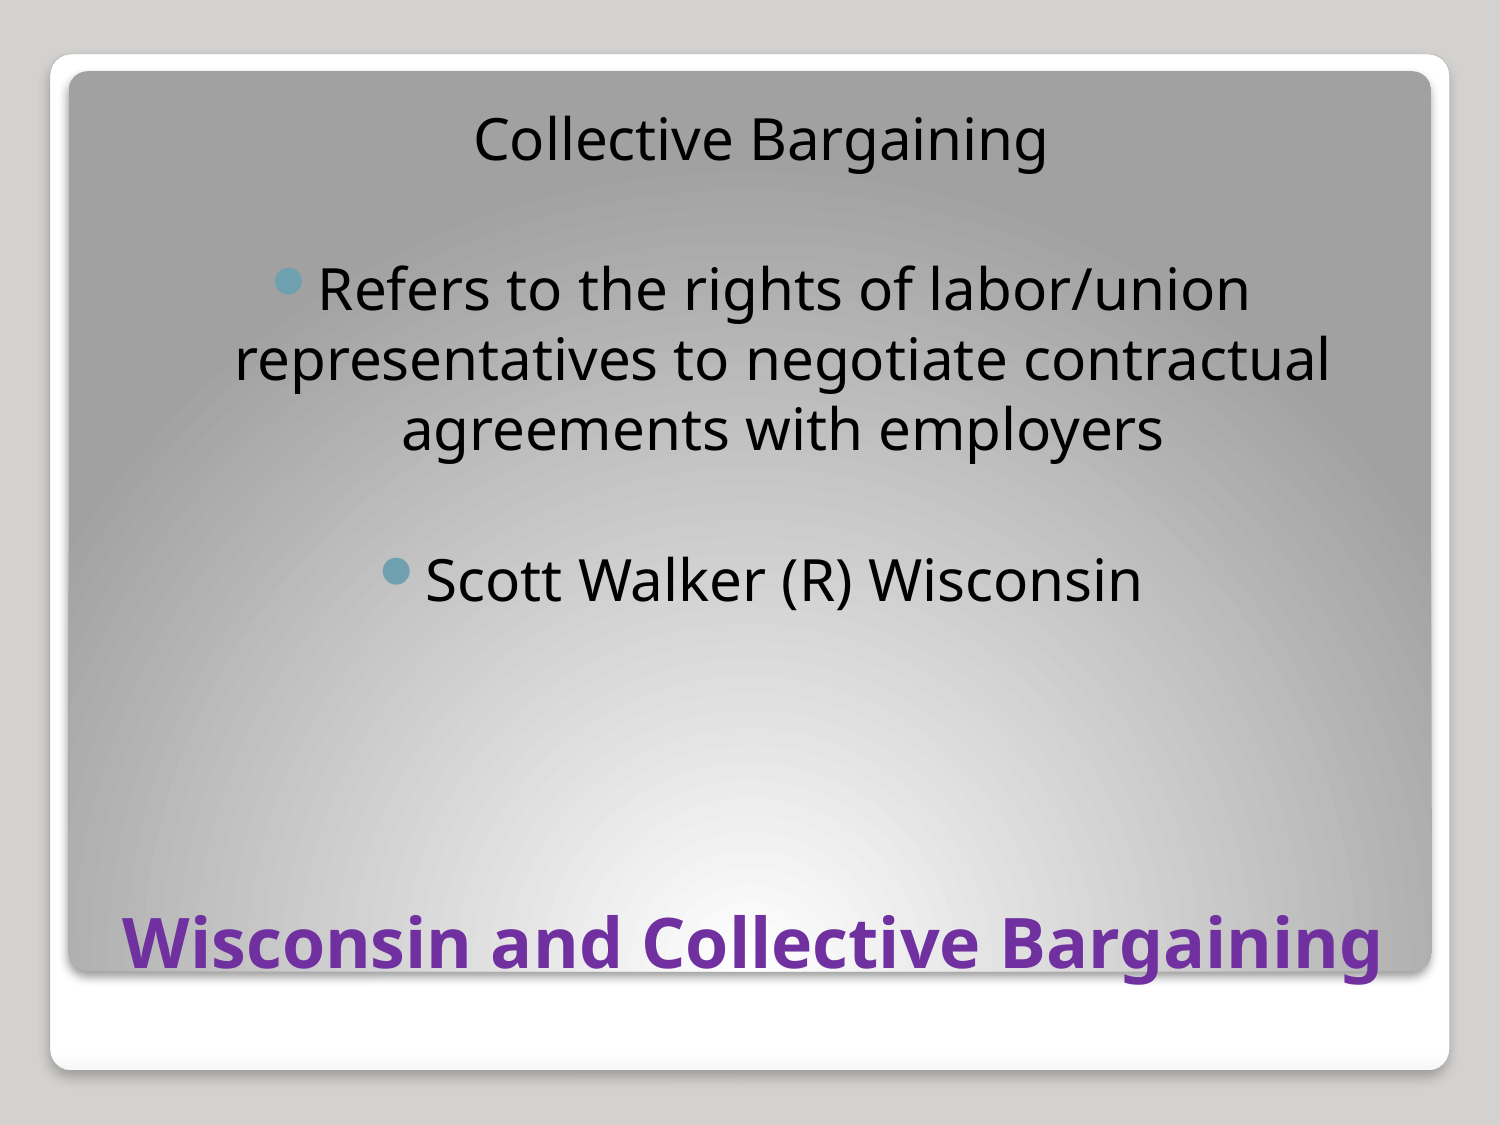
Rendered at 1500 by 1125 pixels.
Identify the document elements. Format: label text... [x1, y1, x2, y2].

list Collective Bargaining Refers to the rights of labor/union representatives to negotiate contractual agreements with employers Scott Walker (R) Wisconsin [82, 86, 1425, 774]
title Wisconsin and Collective Bargaining [82, 817, 1425, 990]
